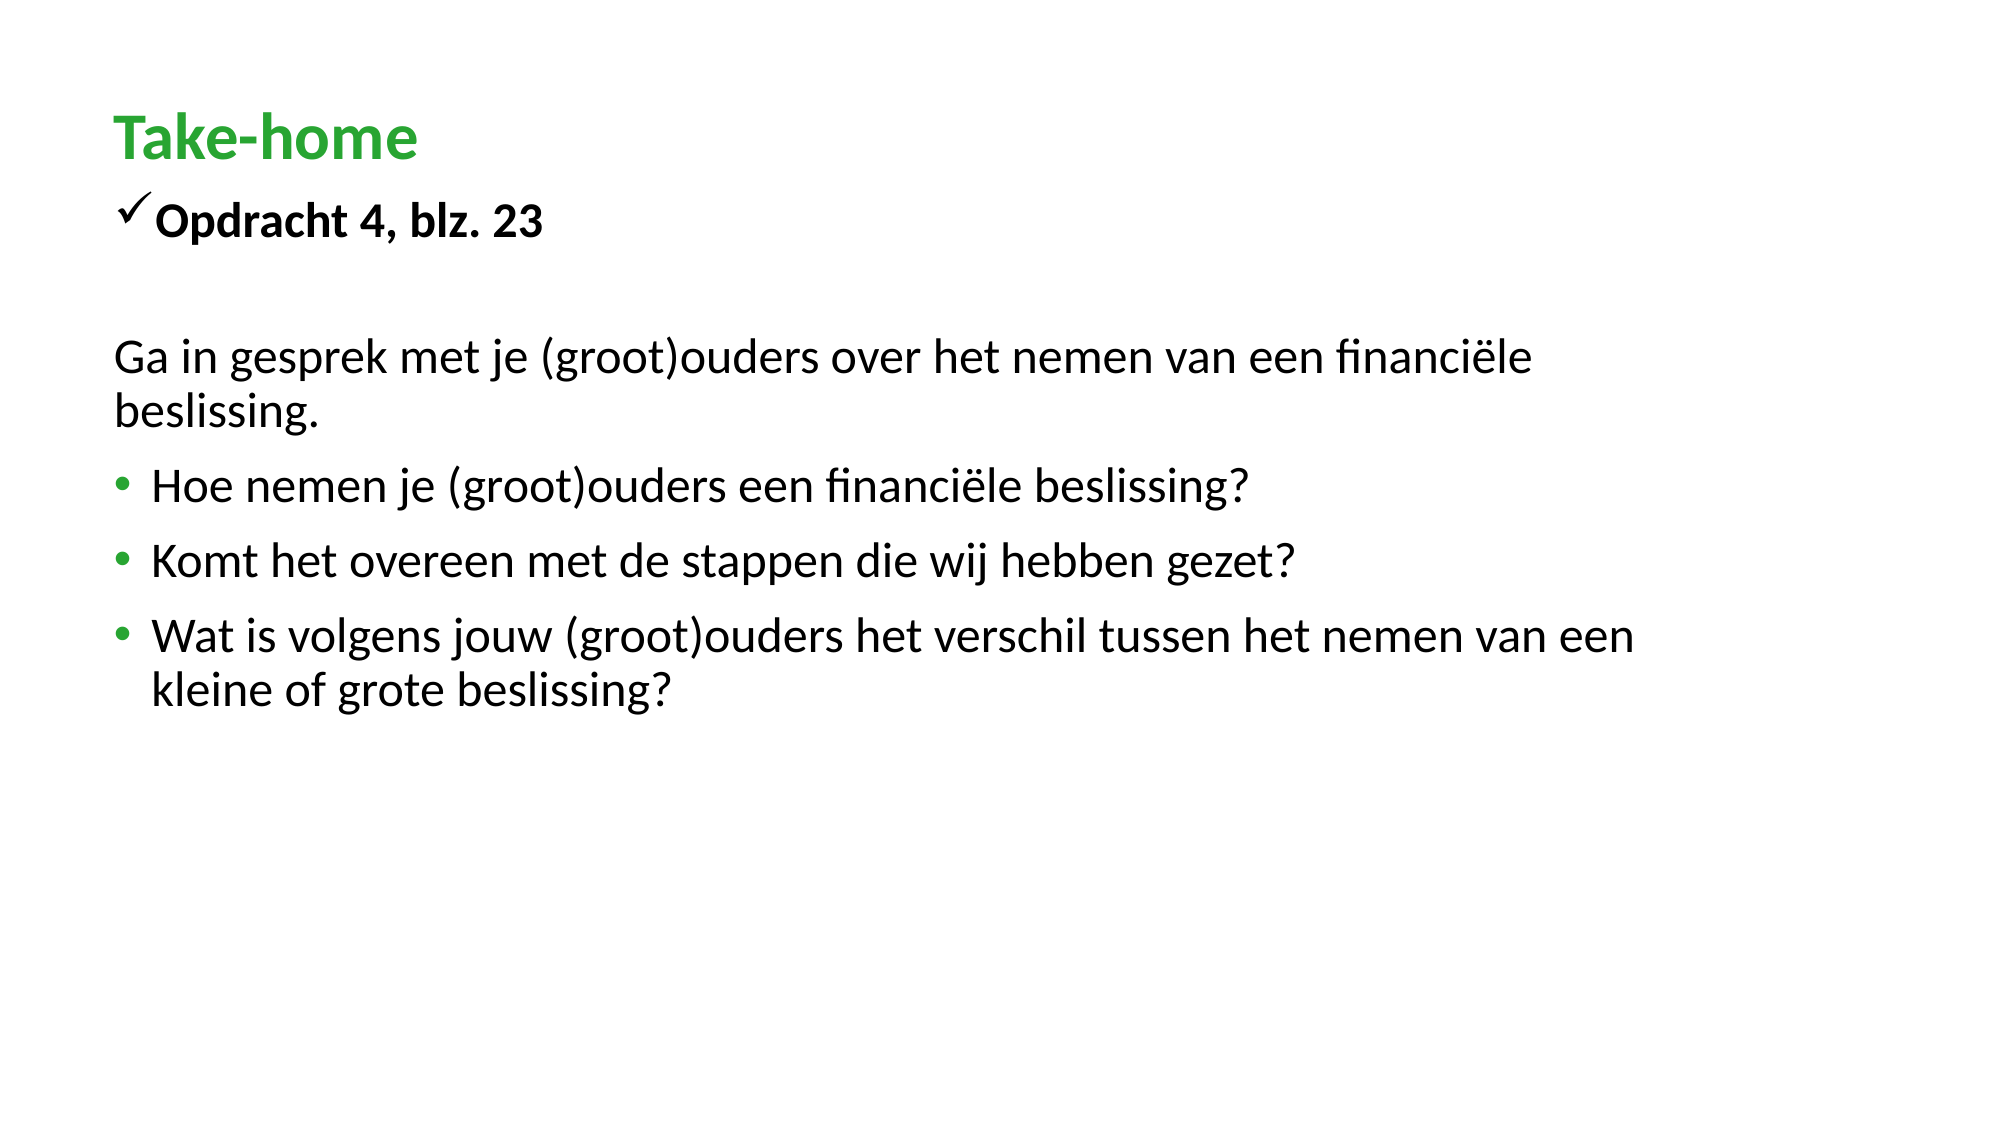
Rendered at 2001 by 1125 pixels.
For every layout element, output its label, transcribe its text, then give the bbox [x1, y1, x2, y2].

text_box Take-home Opdracht 4, blz. 23 Ga in gesprek met je (groot)ouders over het nemen van een financiële beslissing. Hoe nemen je (groot)ouders een financiële beslissing? Komt het overeen met de stappen die wij hebben gezet? Wat is volgens jouw (groot)ouders het verschil tussen het nemen van een kleine of grote beslissing? [114, 101, 1724, 471]
